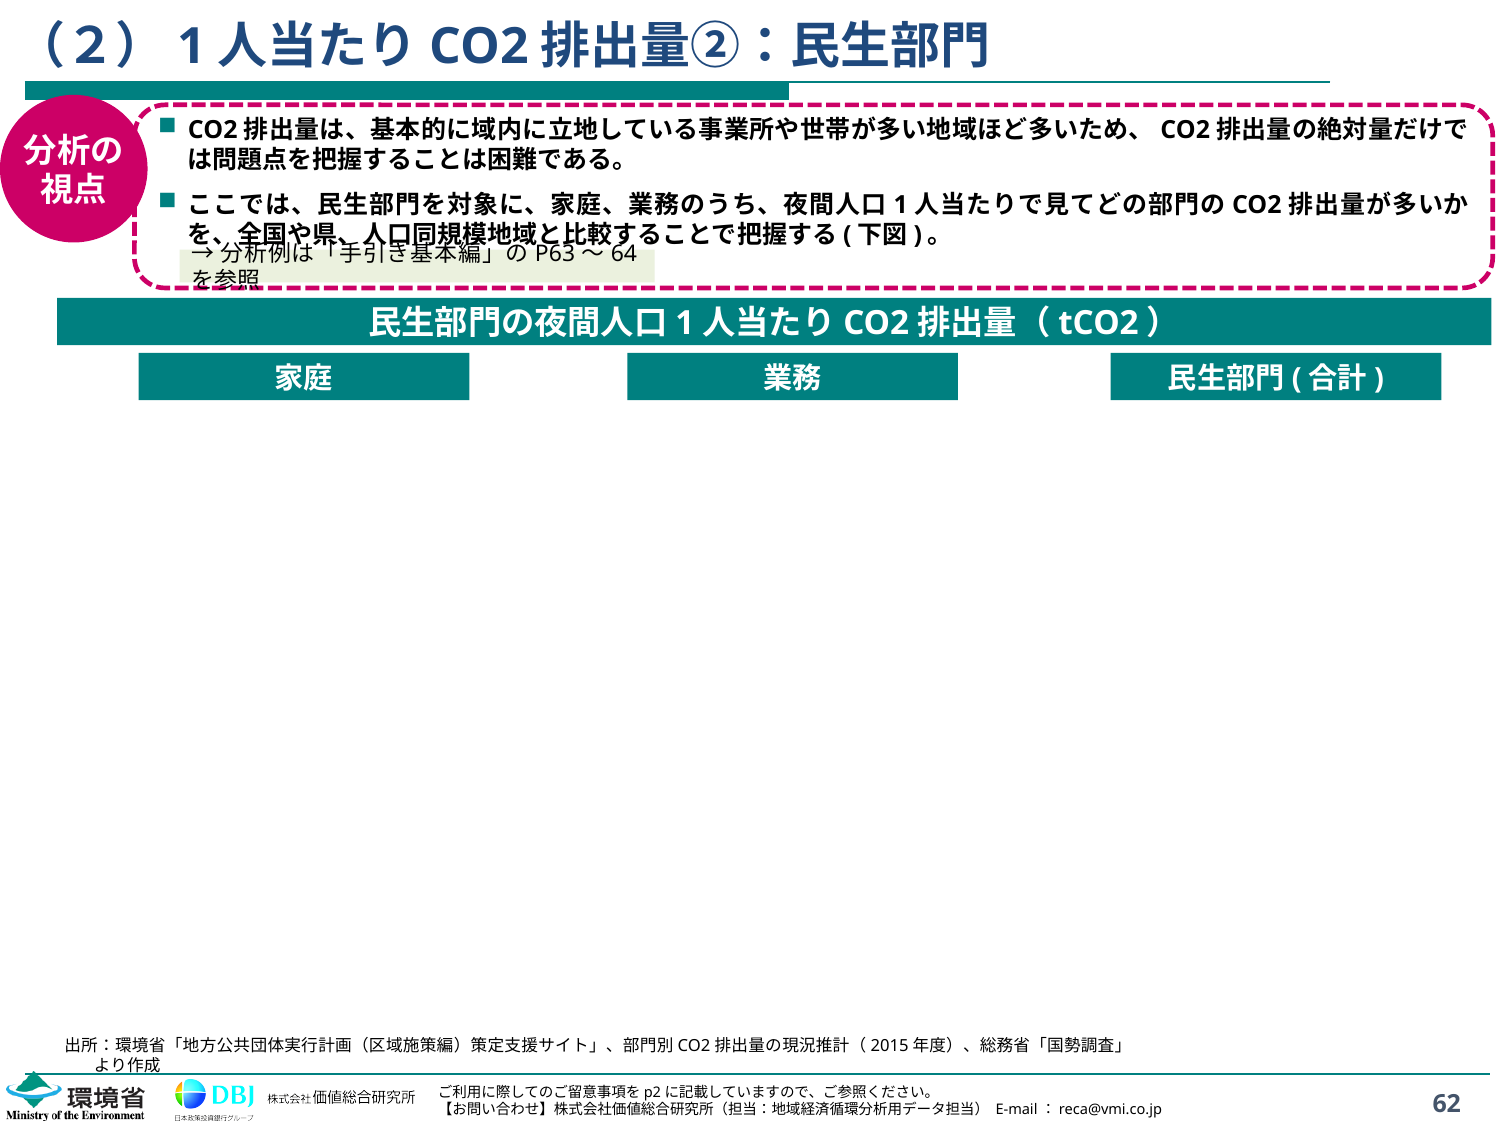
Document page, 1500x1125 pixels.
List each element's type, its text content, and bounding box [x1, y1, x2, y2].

text_box 民生部門(合計) [1110, 352, 1442, 401]
text_box 業務 [627, 352, 958, 401]
text_box 民生部門の夜間人口1人当たりCO2排出量（tCO2） [57, 297, 1492, 346]
text_box 家庭 [138, 352, 470, 401]
picture [2, 1071, 148, 1125]
picture [171, 1082, 419, 1125]
slide_number 62 [1393, 1079, 1500, 1122]
text_box 分析の 視点 [0, 94, 148, 243]
text_box 出所：環境省「地方公共団体実行計画（区域施策編）策定支援サイト」、部門別CO2排出量の現況推計（2015年度）、総務省「国勢調査」より作成 [49, 1027, 1147, 1082]
title （２）1人当たりCO2排出量②：民生部門 [0, 0, 1304, 82]
text_box CO2排出量は、基本的に域内に立地している事業所や世帯が多い地域ほど多いため、CO2排出量の絶対量だけでは問題点を把握することは困難である。 ここでは、民生部門を対象に、家庭、業務のうち、夜間人口1人当たりで見てどの部門のCO2排出量が多いかを、全国や県、人口同規模地域と比較することで把握する(下図)。 [134, 104, 1493, 288]
text_box →分析例は「手引き基本編」のP63～64を参照 [179, 249, 655, 283]
